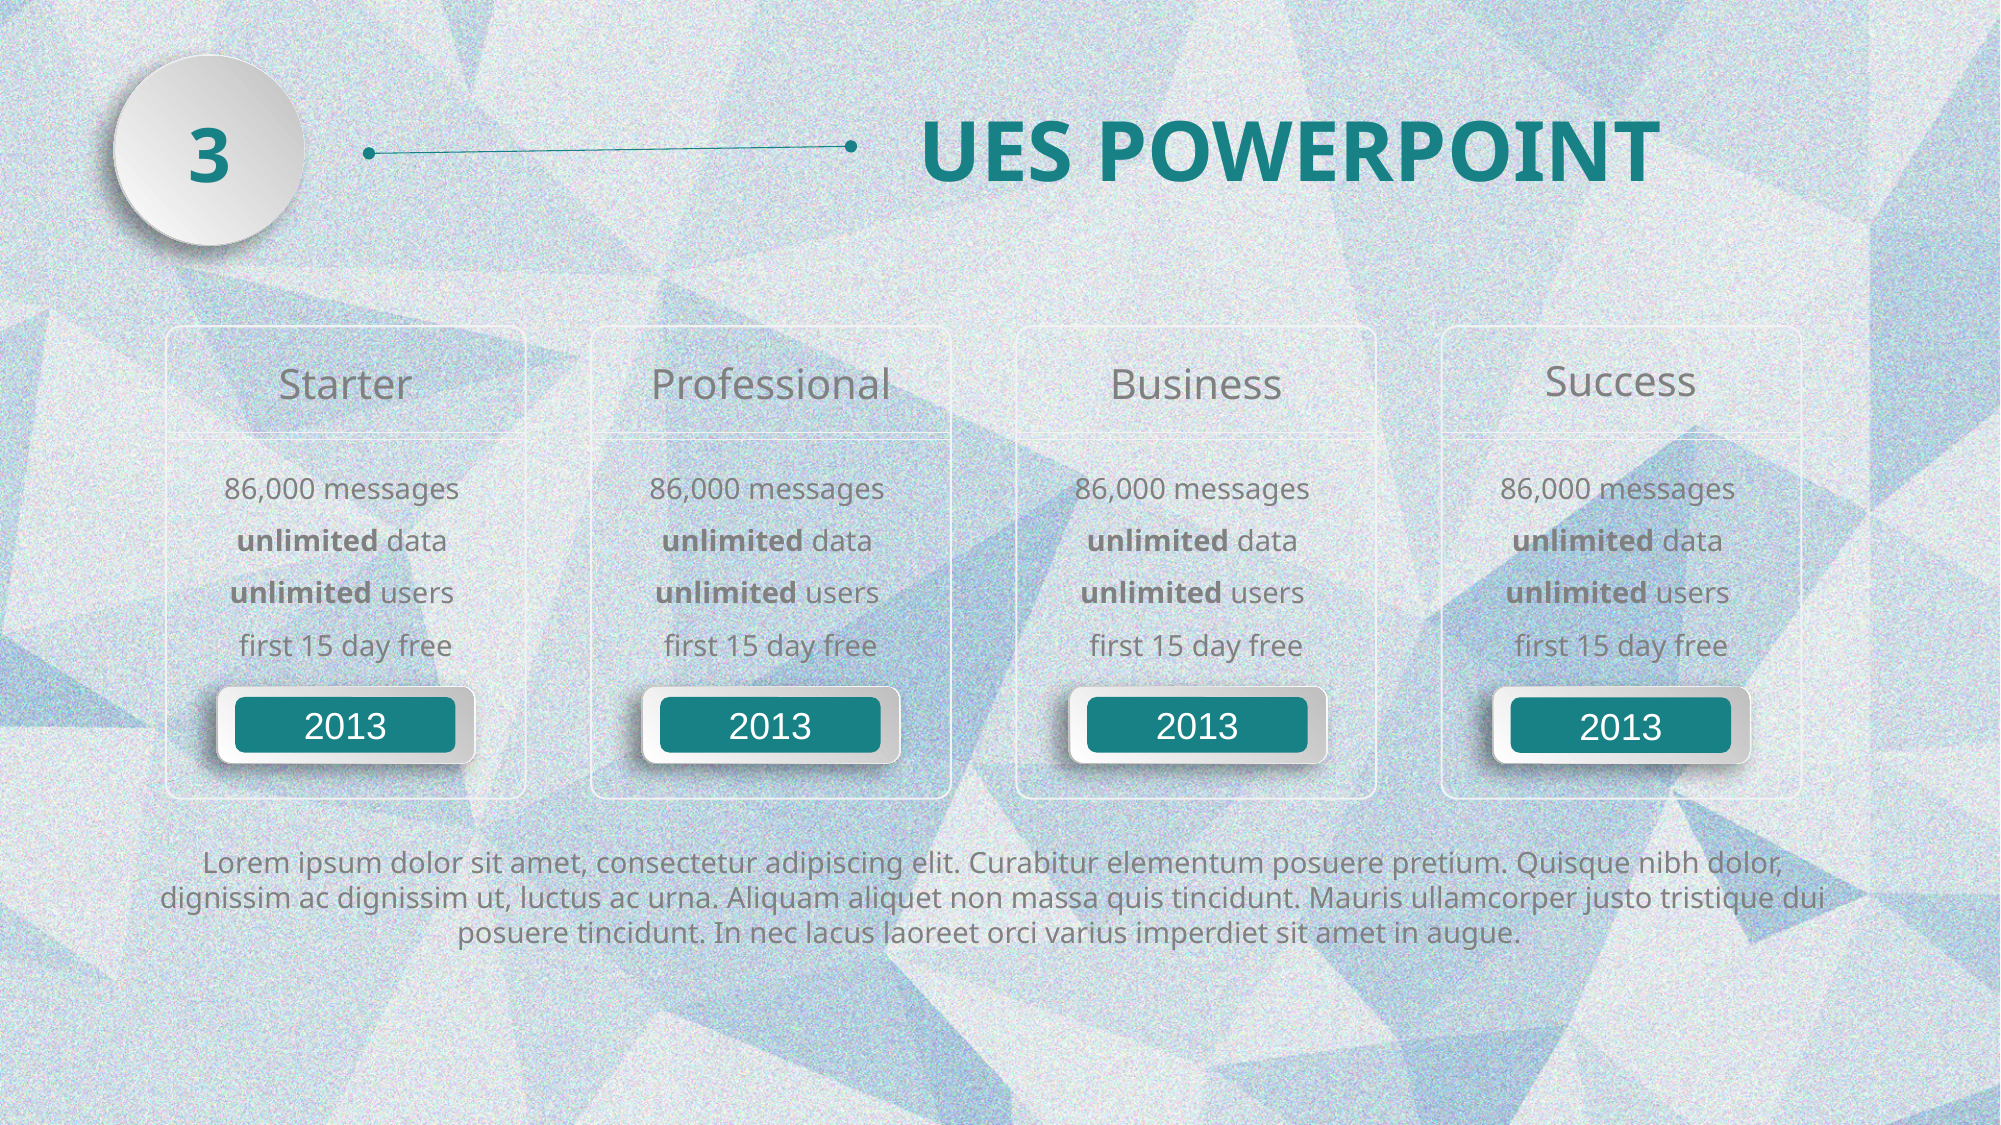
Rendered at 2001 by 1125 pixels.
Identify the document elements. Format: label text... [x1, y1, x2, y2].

picture [0, 0, 2001, 1125]
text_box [216, 686, 476, 764]
text_box Lorem ipsum dolor sit amet, consectetur adipiscing elit. Curabitur elementum posuere pretium. Quisque nibh dolor, dignissim ac dignissim ut, luctus ac urna. Aliquam aliquet non massa quis tincidunt. Mauris ullamcorper justo tristique dui posuere tincidunt. In nec lacus laoreet orci varius imperdiet sit amet in augue. [119, 834, 1868, 968]
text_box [1441, 326, 1802, 799]
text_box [1068, 686, 1328, 764]
text_box UES POWERPOINT [903, 90, 1678, 206]
text_box 3 [305, 100, 310, 205]
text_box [591, 326, 951, 799]
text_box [368, 146, 851, 154]
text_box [113, 54, 305, 246]
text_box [165, 326, 526, 799]
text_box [641, 686, 901, 764]
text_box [1016, 326, 1377, 799]
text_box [1492, 686, 1752, 764]
